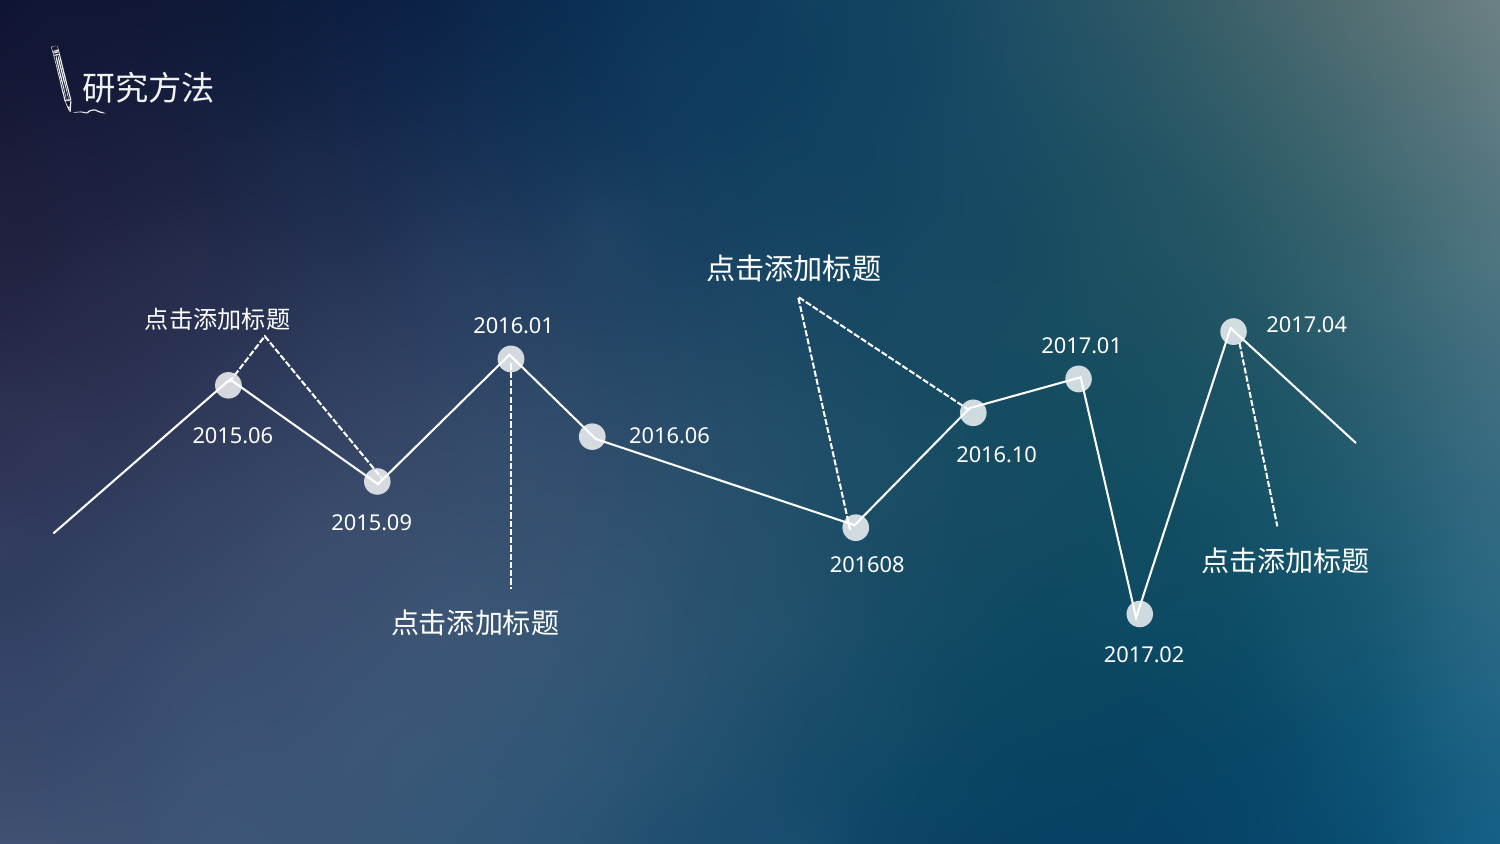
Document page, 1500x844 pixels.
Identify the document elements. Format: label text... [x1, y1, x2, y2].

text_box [1088, 600, 1201, 675]
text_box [690, 242, 972, 530]
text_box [1025, 324, 1138, 393]
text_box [1220, 303, 1363, 343]
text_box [176, 372, 289, 457]
text_box [52, 475, 315, 535]
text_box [1185, 343, 1387, 586]
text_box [813, 514, 927, 585]
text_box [457, 304, 570, 373]
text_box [374, 363, 576, 648]
picture [0, 0, 1500, 844]
text_box [998, 391, 1185, 600]
text_box [576, 418, 690, 498]
text_box 研究方法 [67, 59, 357, 115]
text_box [940, 399, 1053, 475]
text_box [578, 413, 726, 456]
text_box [118, 277, 382, 478]
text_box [315, 468, 429, 543]
